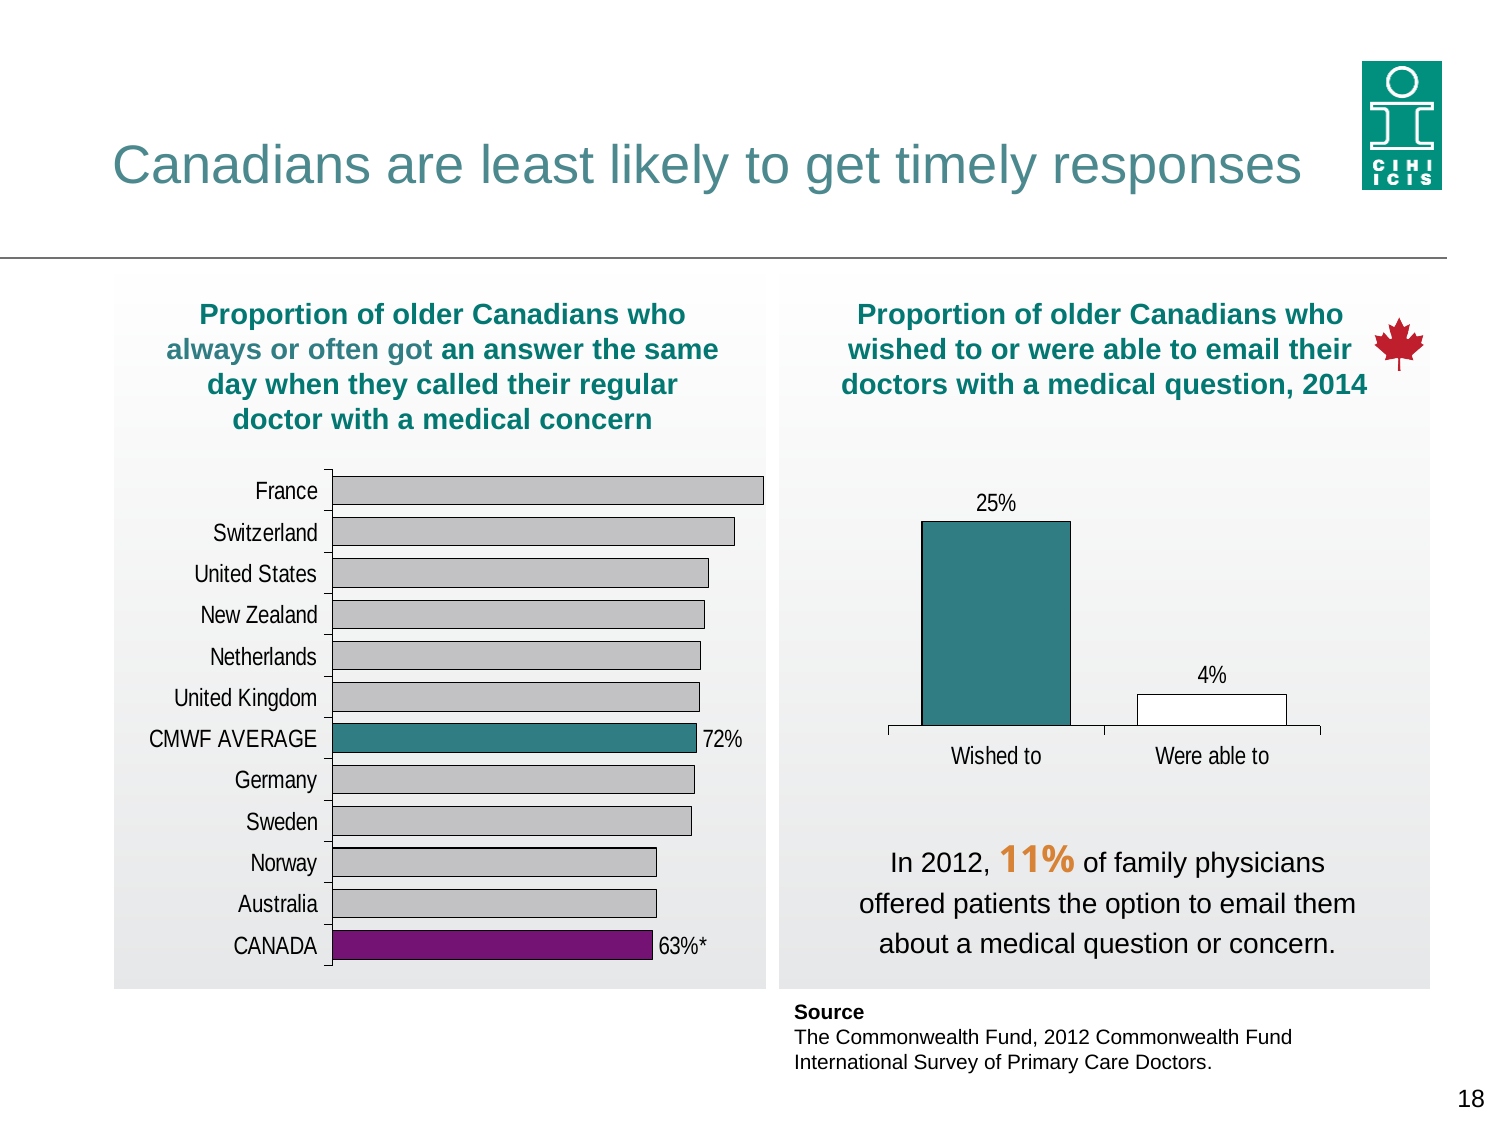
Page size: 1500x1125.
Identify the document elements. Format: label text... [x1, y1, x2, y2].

slide_number 18 [1337, 1074, 1500, 1125]
text_box [110, 267, 770, 993]
title Canadians are least likely to get timely responses [97, 86, 1350, 237]
chart [879, 474, 1330, 776]
text_box [775, 267, 1434, 993]
text_box In 2012, 11% of family physicians offered patients the option to email them about a medical question or concern. [832, 832, 1383, 966]
picture [1374, 316, 1424, 371]
chart [135, 459, 804, 977]
text_box Proportion of older Canadians who always or often got an answer the same day when they called their regular doctor with a medical concern [147, 287, 739, 443]
text_box Proportion of older Canadians who wished to or were able to email their doctors with a medical question, 2014 [779, 287, 1430, 408]
text_box Source The Commonwealth Fund, 2012 Commonwealth Fund International Survey of Primary Care Doctors. [779, 991, 1424, 1082]
picture [1362, 61, 1442, 190]
